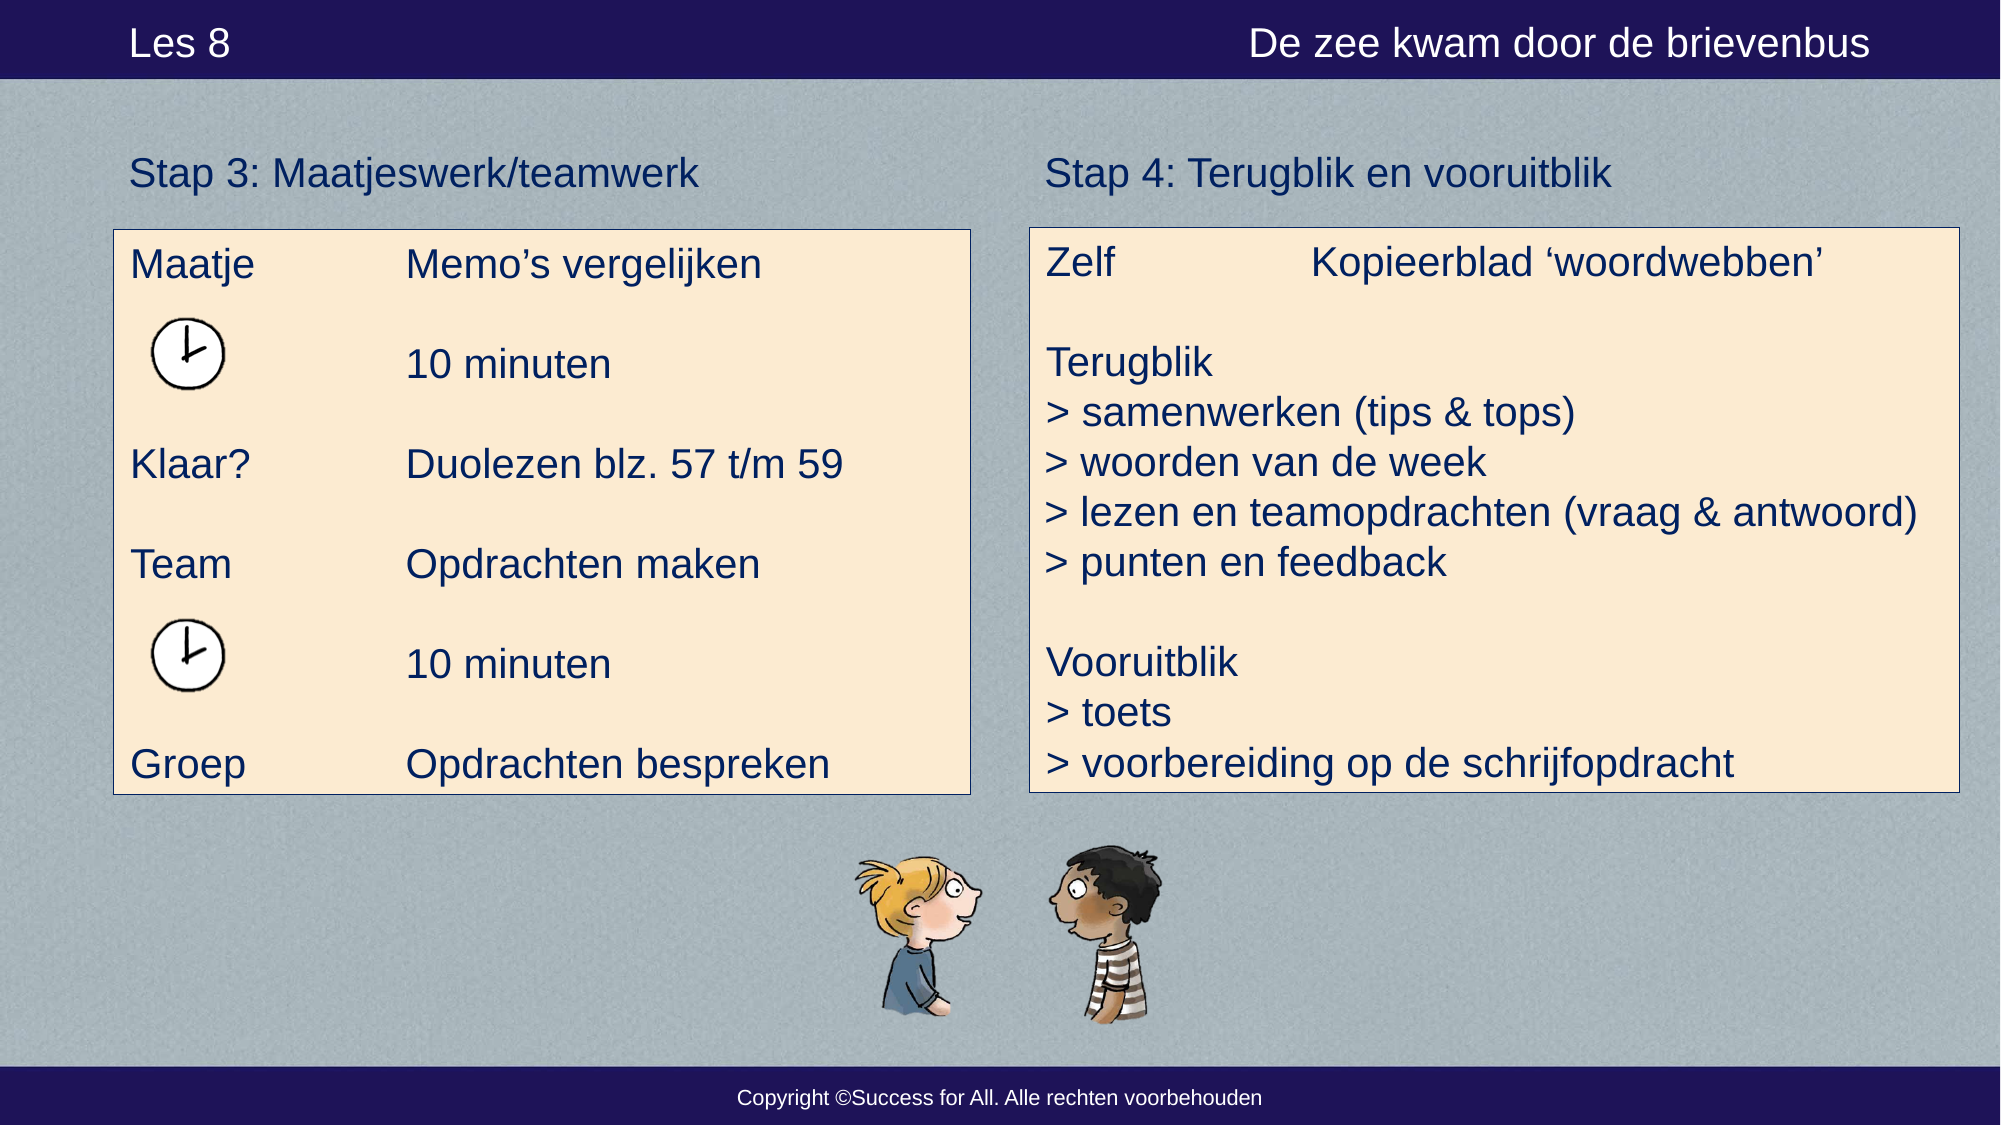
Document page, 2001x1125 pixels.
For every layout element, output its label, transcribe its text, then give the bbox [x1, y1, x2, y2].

text_box Stap 4: Terugblik en vooruitblik [1029, 138, 1822, 204]
text_box Stap 3: Maatjeswerk/teamwerk [114, 138, 907, 204]
text_box De zee kwam door de brievenbus [999, 8, 1886, 73]
picture [0, 0, 2001, 1125]
text_box Maatje Memo’s vergelijken 10 minuten Klaar? Duolezen blz. 57 t/m 59 Team Opdrachten maken 10 minuten Groep Opdrachten bespreken [113, 229, 971, 795]
text_box Zelf Kopieerblad ‘woordwebben’ Terugblik > samenwerken (tips & tops) > woorden van de week > lezen en teamopdrachten (vraag & antwoord) > punten en feedback Vooruitblik > toets > voorbereiding op de schrijfopdracht [1029, 227, 1960, 793]
text_box Les 8 [114, 8, 354, 73]
text_box Copyright ©Success for All. Alle rechten voorbehouden [0, 1076, 2000, 1125]
